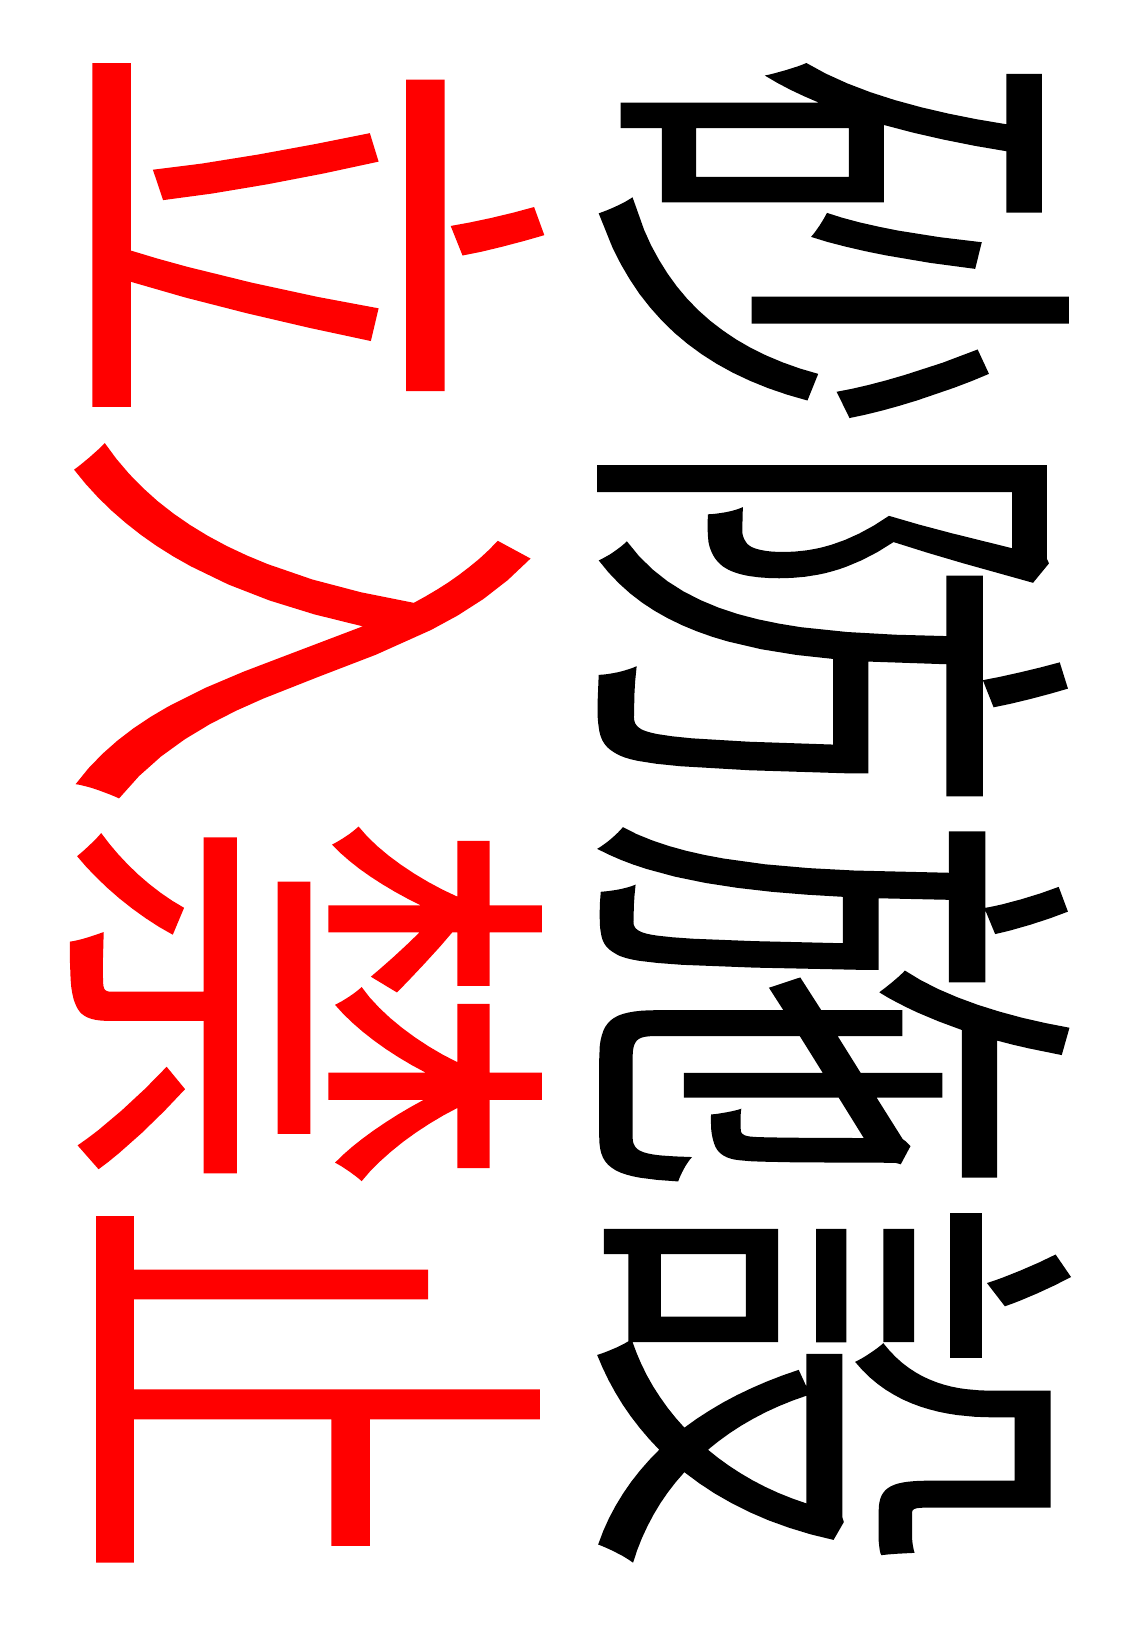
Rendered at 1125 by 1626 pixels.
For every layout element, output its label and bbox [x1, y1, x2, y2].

text_box [69, 62, 1072, 1564]
